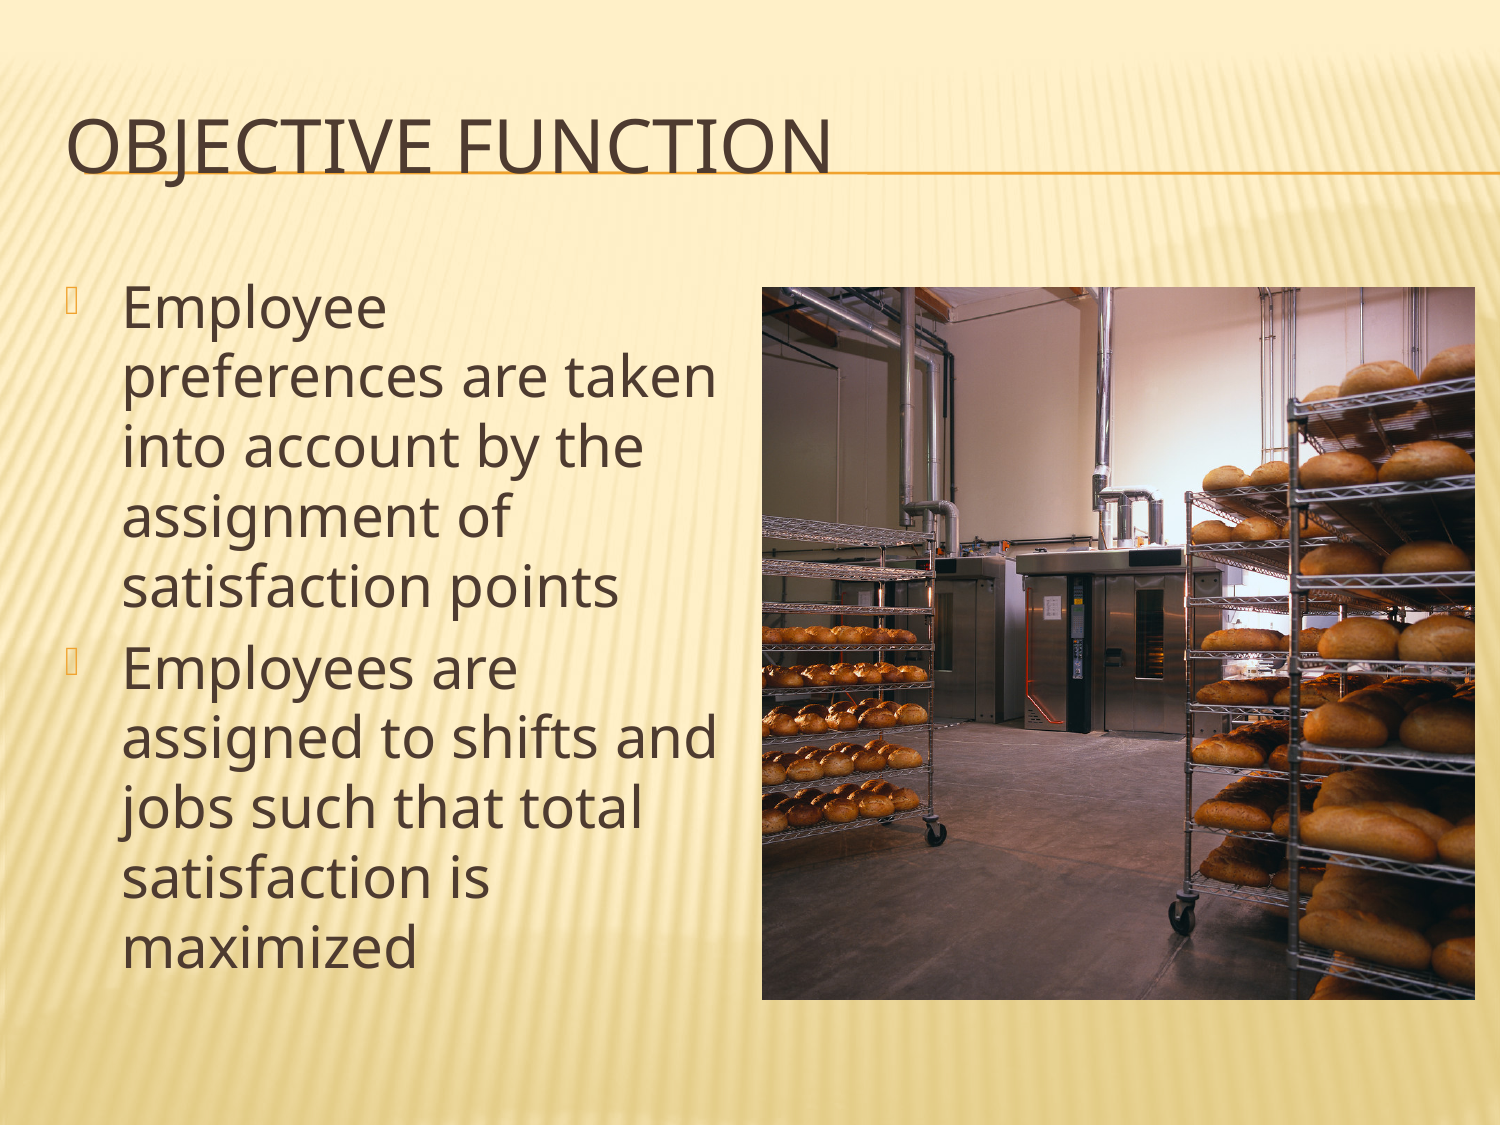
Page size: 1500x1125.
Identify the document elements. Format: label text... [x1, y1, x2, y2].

list Employee preferences are taken into account by the assignment of satisfaction points Employees are assigned to shifts and jobs such that total satisfaction is maximized [50, 262, 738, 1038]
title Objective function [49, 75, 1475, 213]
picture [762, 287, 1476, 1001]
